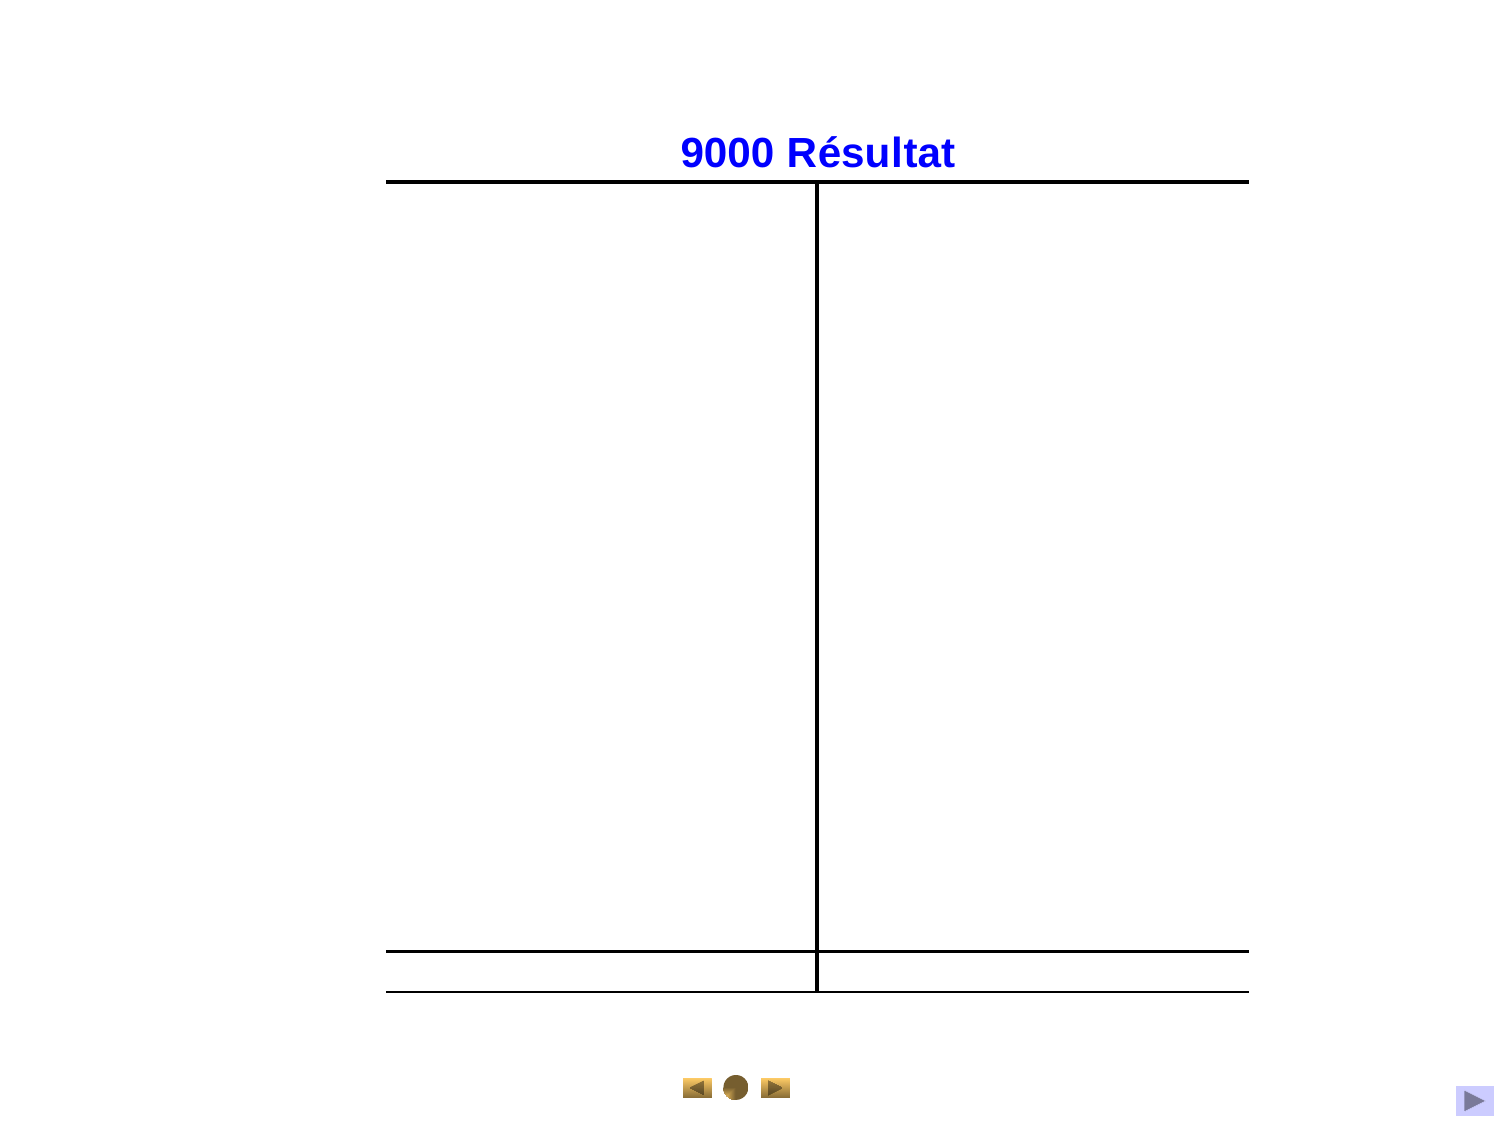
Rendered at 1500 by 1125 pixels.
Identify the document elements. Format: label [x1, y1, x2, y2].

text_box [1456, 1086, 1494, 1116]
text_box [53, 124, 1454, 994]
